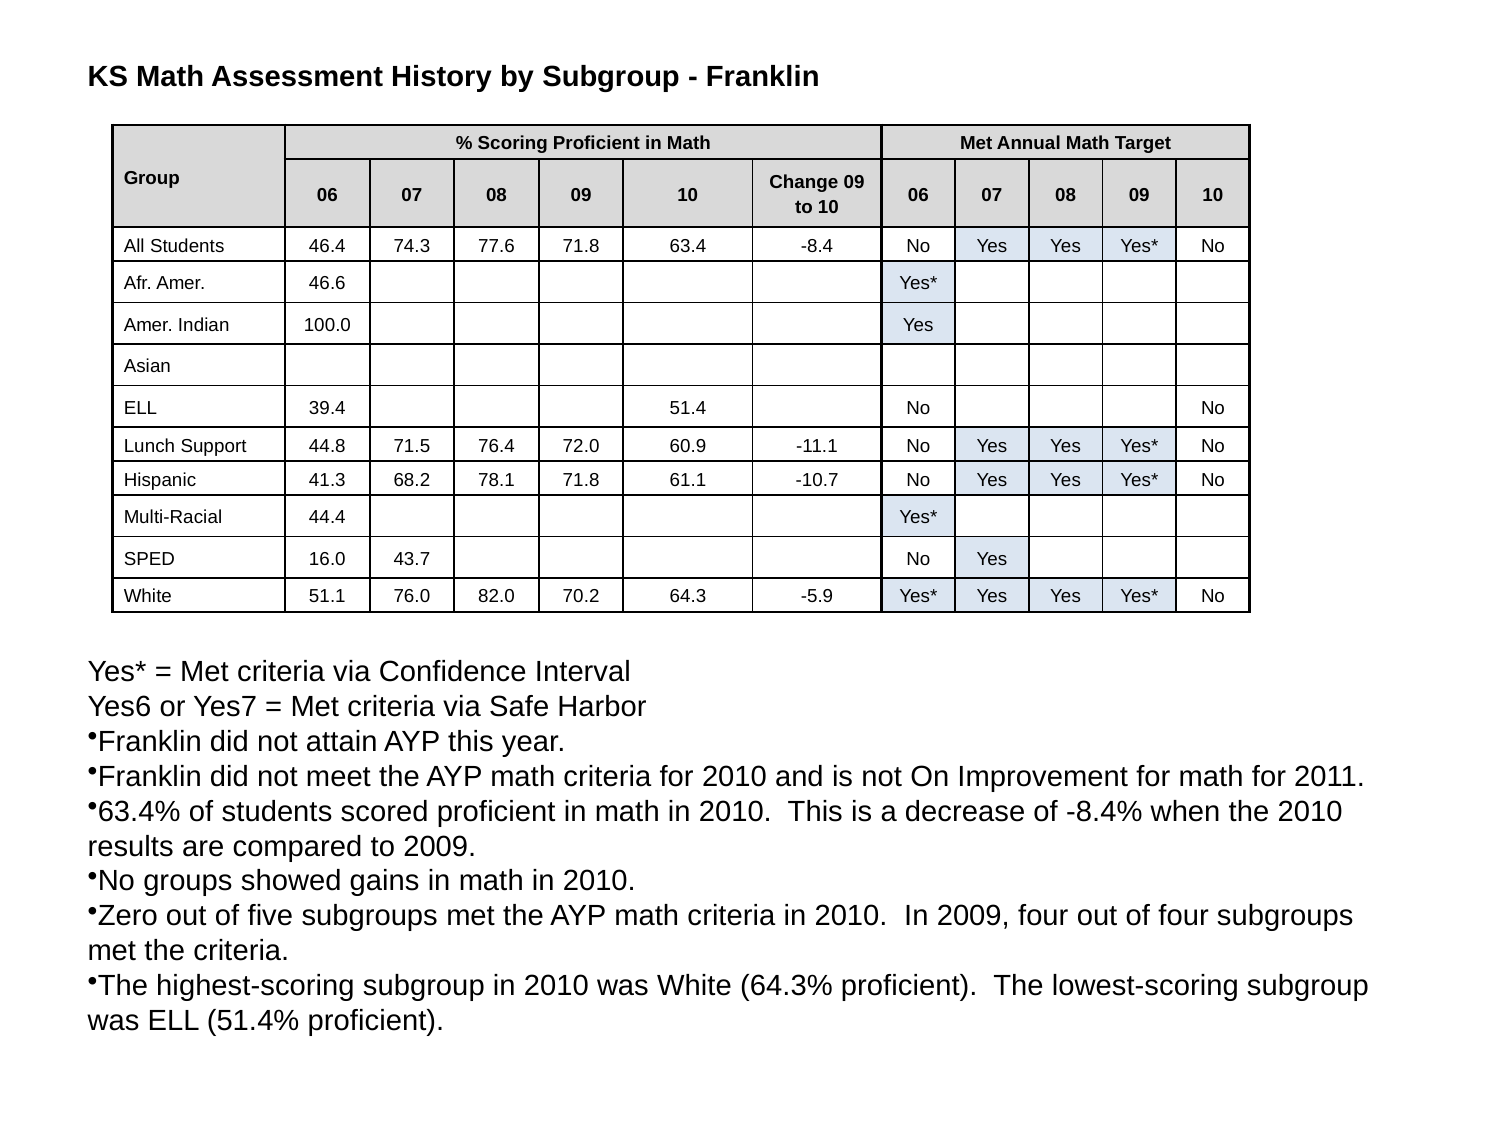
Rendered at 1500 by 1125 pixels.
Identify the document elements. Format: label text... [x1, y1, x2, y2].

table_header % Scoring Proficient in Math [286, 126, 880, 158]
table_cell Yes* [883, 496, 954, 536]
table_cell Yes* [1103, 428, 1175, 460]
table_cell [1030, 303, 1102, 343]
table_cell 09 [540, 160, 622, 226]
table_cell [956, 303, 1028, 343]
table_cell Yes [956, 462, 1028, 494]
table_cell No [883, 462, 954, 494]
table_cell 51.4 [624, 386, 752, 426]
table_cell Yes* [883, 579, 954, 611]
table_cell 44.8 [286, 428, 369, 460]
table_header Met Annual Math Target [883, 126, 1248, 158]
table_cell [956, 386, 1028, 426]
table_cell 08 [455, 160, 538, 226]
table_cell [455, 537, 538, 577]
table_cell [371, 303, 453, 343]
table_cell [455, 345, 538, 385]
table_cell [540, 537, 622, 577]
table_cell [753, 303, 880, 343]
table_cell 10 [1177, 160, 1248, 226]
table_cell [540, 262, 622, 302]
table_cell [455, 386, 538, 426]
table_cell [540, 345, 622, 385]
table_cell [455, 496, 538, 536]
table_cell [753, 537, 880, 577]
table_cell 74.3 [371, 228, 453, 260]
table_cell [1030, 262, 1102, 302]
table_cell 06 [883, 160, 954, 226]
table_cell [371, 262, 453, 302]
table_cell [371, 496, 453, 536]
table_cell No [883, 537, 954, 577]
table_cell SPED [114, 537, 284, 577]
table_cell [1030, 386, 1102, 426]
table_cell [455, 262, 538, 302]
table_cell [753, 345, 880, 385]
table_cell [1030, 496, 1102, 536]
table_cell Afr. Amer. [114, 262, 284, 302]
table_cell Yes [1030, 462, 1102, 494]
table_cell No [1177, 386, 1248, 426]
table_cell [624, 345, 752, 385]
table_cell [1177, 537, 1248, 577]
table_cell [371, 386, 453, 426]
table_cell No [1177, 428, 1248, 460]
table_cell 76.0 [371, 579, 453, 611]
table_cell [1103, 303, 1175, 343]
table_cell 07 [371, 160, 453, 226]
table_cell Yes* [883, 262, 954, 302]
table_cell Asian [114, 345, 284, 385]
table_cell [540, 496, 622, 536]
table_cell 100.0 [286, 303, 369, 343]
table_cell 46.4 [286, 228, 369, 260]
table_cell [1177, 262, 1248, 302]
table_cell [1030, 537, 1102, 577]
table_cell 10 [624, 160, 752, 226]
table_cell Yes [1030, 428, 1102, 460]
text_box KS Math Assessment History by Subgroup - Franklin Yes* = Met criteria via Confidence Interval Yes6 or Yes7 = Met criteria via Safe Harbor Franklin did not attain AYP this year. Franklin did not meet the AYP math criteria for 2010 and is not On Improvement for math for 2011. 63.4% of students scored proficient in math in 2010. This is a decrease of -8.4% when the 2010 results are compared to 2009. No groups showed gains in math in 2010. Zero out of five subgroups met the AYP math criteria in 2010. In 2009, four out of four subgroups met the criteria. The highest-scoring subgroup in 2010 was White (64.3% proficient). The lowest-scoring subgroup was ELL (51.4% proficient). [87, 45, 1413, 1049]
table_cell 51.1 [286, 579, 369, 611]
table_cell Yes [956, 428, 1028, 460]
table_cell 44.4 [286, 496, 369, 536]
table_header Group [114, 126, 284, 226]
table_cell [1177, 303, 1248, 343]
table_cell [624, 303, 752, 343]
table_cell Yes [1030, 579, 1102, 611]
table_cell [455, 303, 538, 343]
table_cell [883, 345, 954, 385]
table_cell 70.2 [540, 579, 622, 611]
table_cell [1103, 262, 1175, 302]
table_cell 39.4 [286, 386, 369, 426]
table_cell [1103, 345, 1175, 385]
table_cell 09 [1103, 160, 1175, 226]
table_cell Yes [956, 537, 1028, 577]
table_cell 82.0 [455, 579, 538, 611]
table_cell Yes [956, 579, 1028, 611]
table_cell [1177, 345, 1248, 385]
table_cell [624, 537, 752, 577]
table_cell Yes [1030, 228, 1102, 260]
table_cell 77.6 [455, 228, 538, 260]
table_cell No [883, 228, 954, 260]
table_cell Yes [883, 303, 954, 343]
table_cell Amer. Indian [114, 303, 284, 343]
table_cell -10.7 [753, 462, 880, 494]
table_cell -5.9 [753, 579, 880, 611]
table_cell 71.8 [540, 462, 622, 494]
table_cell 16.0 [286, 537, 369, 577]
table_cell Multi-Racial [114, 496, 284, 536]
table_cell [624, 262, 752, 302]
table_cell 76.4 [455, 428, 538, 460]
table_cell No [1177, 462, 1248, 494]
table_cell 72.0 [540, 428, 622, 460]
table_cell Yes* [1103, 579, 1175, 611]
table_cell ELL [114, 386, 284, 426]
table_cell [1103, 386, 1175, 426]
table_cell [956, 262, 1028, 302]
table_cell -11.1 [753, 428, 880, 460]
table_cell 68.2 [371, 462, 453, 494]
table_cell [540, 303, 622, 343]
table_cell [286, 345, 369, 385]
table_cell 41.3 [286, 462, 369, 494]
table_cell [1030, 345, 1102, 385]
table_cell [1177, 496, 1248, 536]
table_cell [1103, 496, 1175, 536]
table_cell [540, 386, 622, 426]
table_cell Hispanic [114, 462, 284, 494]
table_cell [371, 345, 453, 385]
table_cell 61.1 [624, 462, 752, 494]
table_cell [1103, 537, 1175, 577]
table_cell 43.7 [371, 537, 453, 577]
table_cell [956, 345, 1028, 385]
table_cell [753, 386, 880, 426]
table_cell No [1177, 228, 1248, 260]
table_cell 71.5 [371, 428, 453, 460]
table_cell [753, 496, 880, 536]
table_cell No [883, 428, 954, 460]
table_cell Yes* [1103, 462, 1175, 494]
table_cell No [883, 386, 954, 426]
table_cell [753, 262, 880, 302]
table_cell [956, 496, 1028, 536]
table_cell Yes* [1103, 228, 1175, 260]
table_cell 71.8 [540, 228, 622, 260]
table_cell 08 [1030, 160, 1102, 226]
table_cell Lunch Support [114, 428, 284, 460]
table_cell Yes [956, 228, 1028, 260]
table_cell 78.1 [455, 462, 538, 494]
table_cell 64.3 [624, 579, 752, 611]
table_cell -8.4 [753, 228, 880, 260]
table_cell 63.4 [624, 228, 752, 260]
table_cell All Students [114, 228, 284, 260]
table_cell 46.6 [286, 262, 369, 302]
table_cell 60.9 [624, 428, 752, 460]
table_cell [624, 496, 752, 536]
table_cell 07 [956, 160, 1028, 226]
table_cell Change 09 to 10 [753, 160, 880, 226]
table_cell 06 [286, 160, 369, 226]
table_cell No [1177, 579, 1248, 611]
table_cell White [114, 579, 284, 611]
